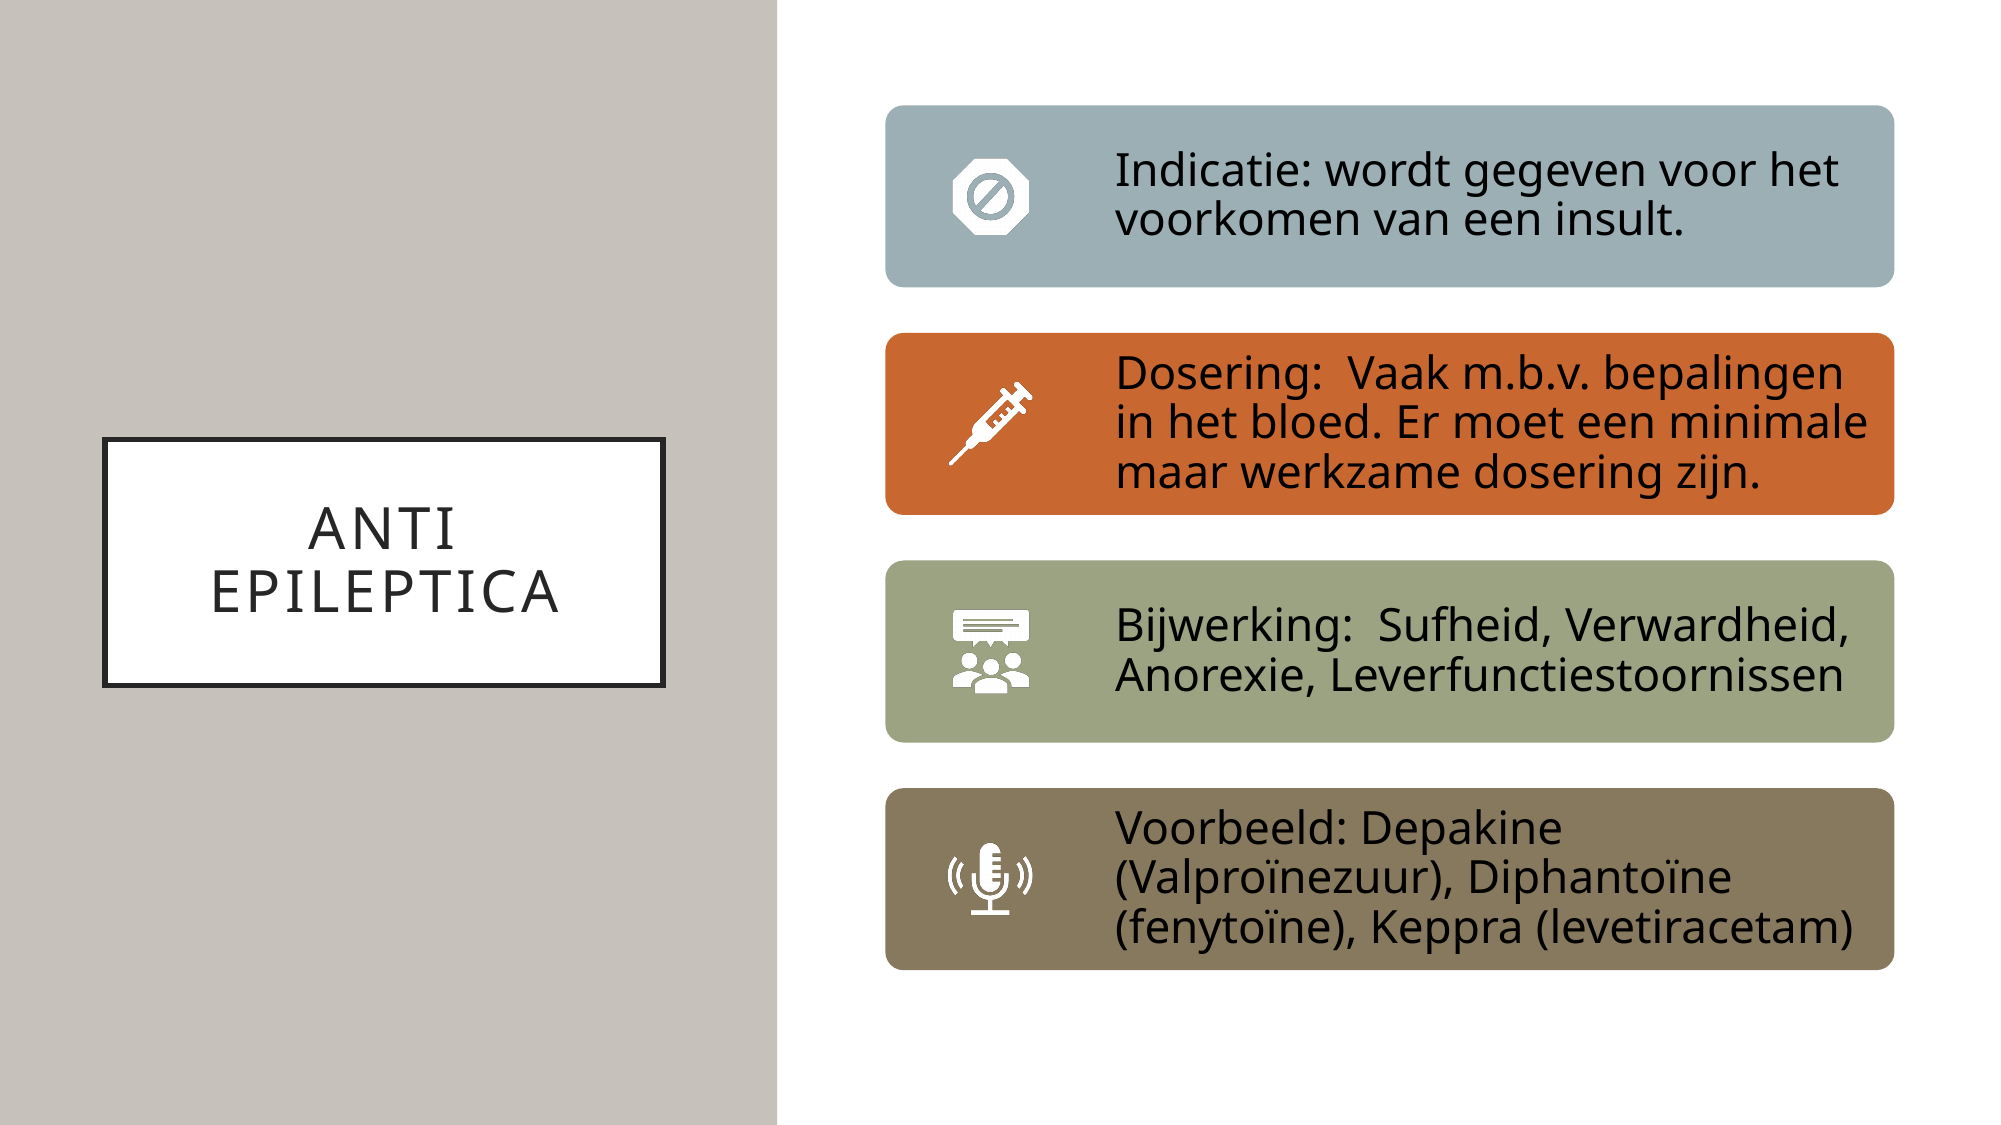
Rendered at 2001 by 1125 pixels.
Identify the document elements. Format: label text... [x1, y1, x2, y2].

title Anti epileptica [102, 437, 666, 688]
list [885, 104, 1895, 971]
text_box [0, 0, 778, 1125]
text_box [779, 0, 2000, 1125]
